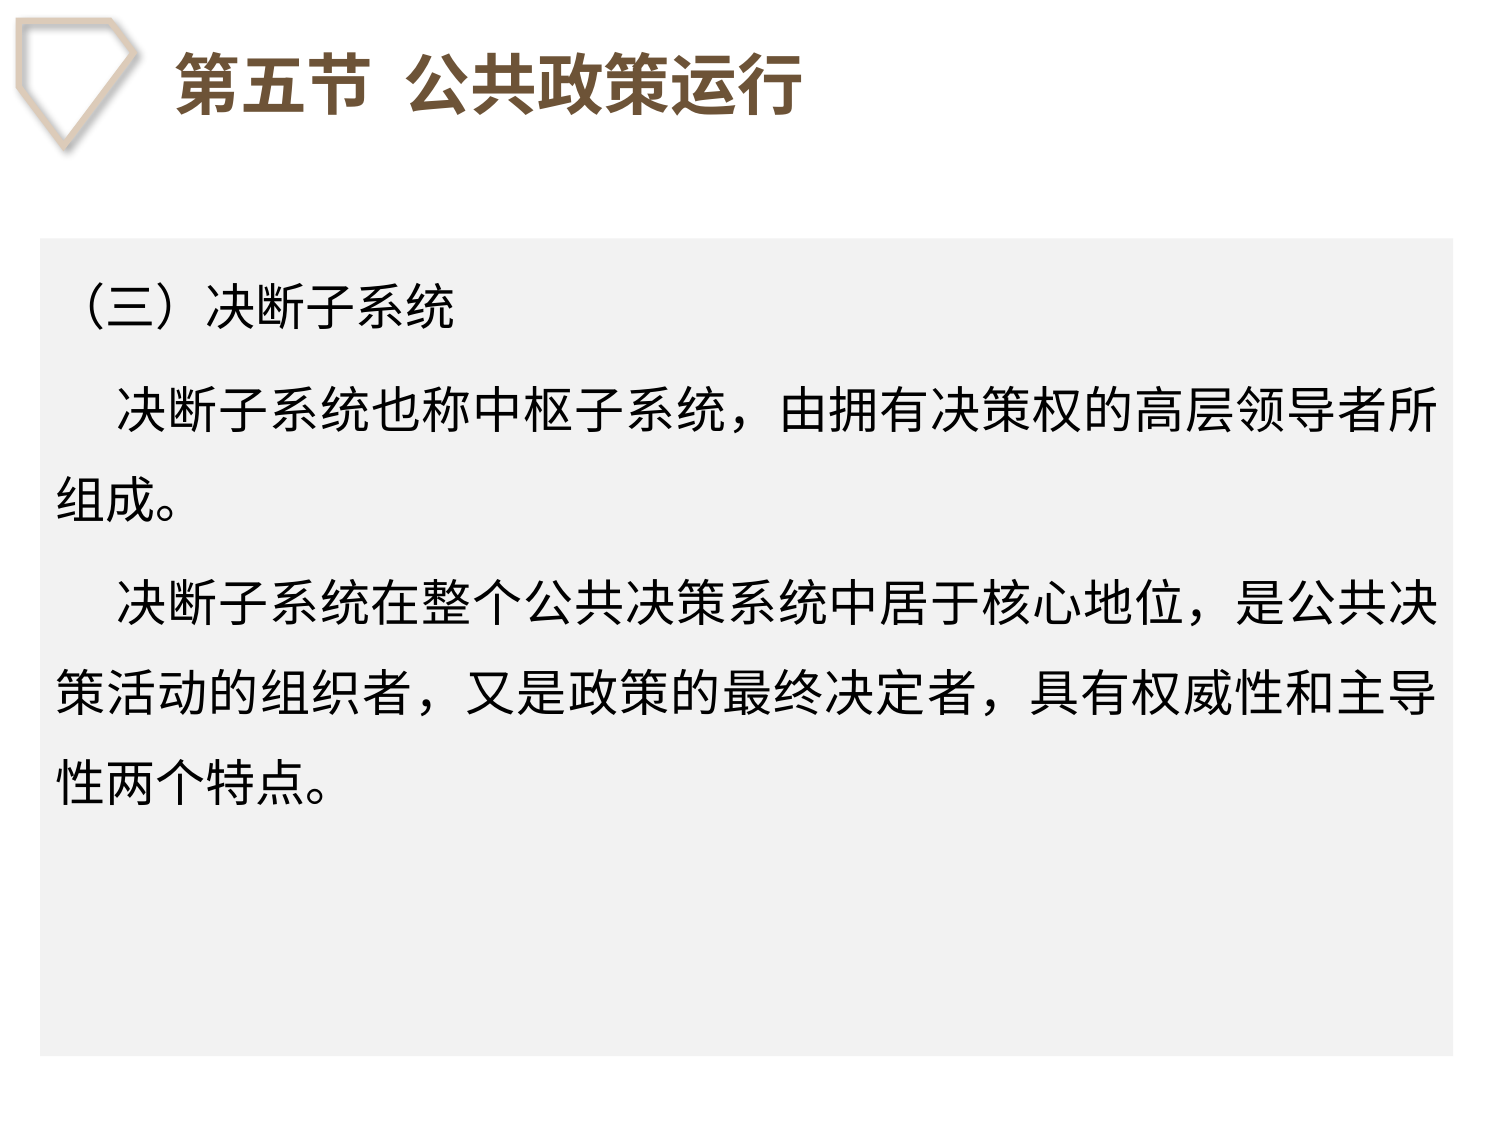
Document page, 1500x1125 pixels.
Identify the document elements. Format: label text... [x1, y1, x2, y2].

list （三）决断子系统 决断子系统也称中枢子系统，由拥有决策权的高层领导者所组成。 决断子系统在整个公共决策系统中居于核心地位，是公共决策活动的组织者，又是政策的最终决定者，具有权威性和主导性两个特点。 [40, 238, 1454, 1057]
title 第五节 公共政策运行 [158, 18, 1456, 159]
